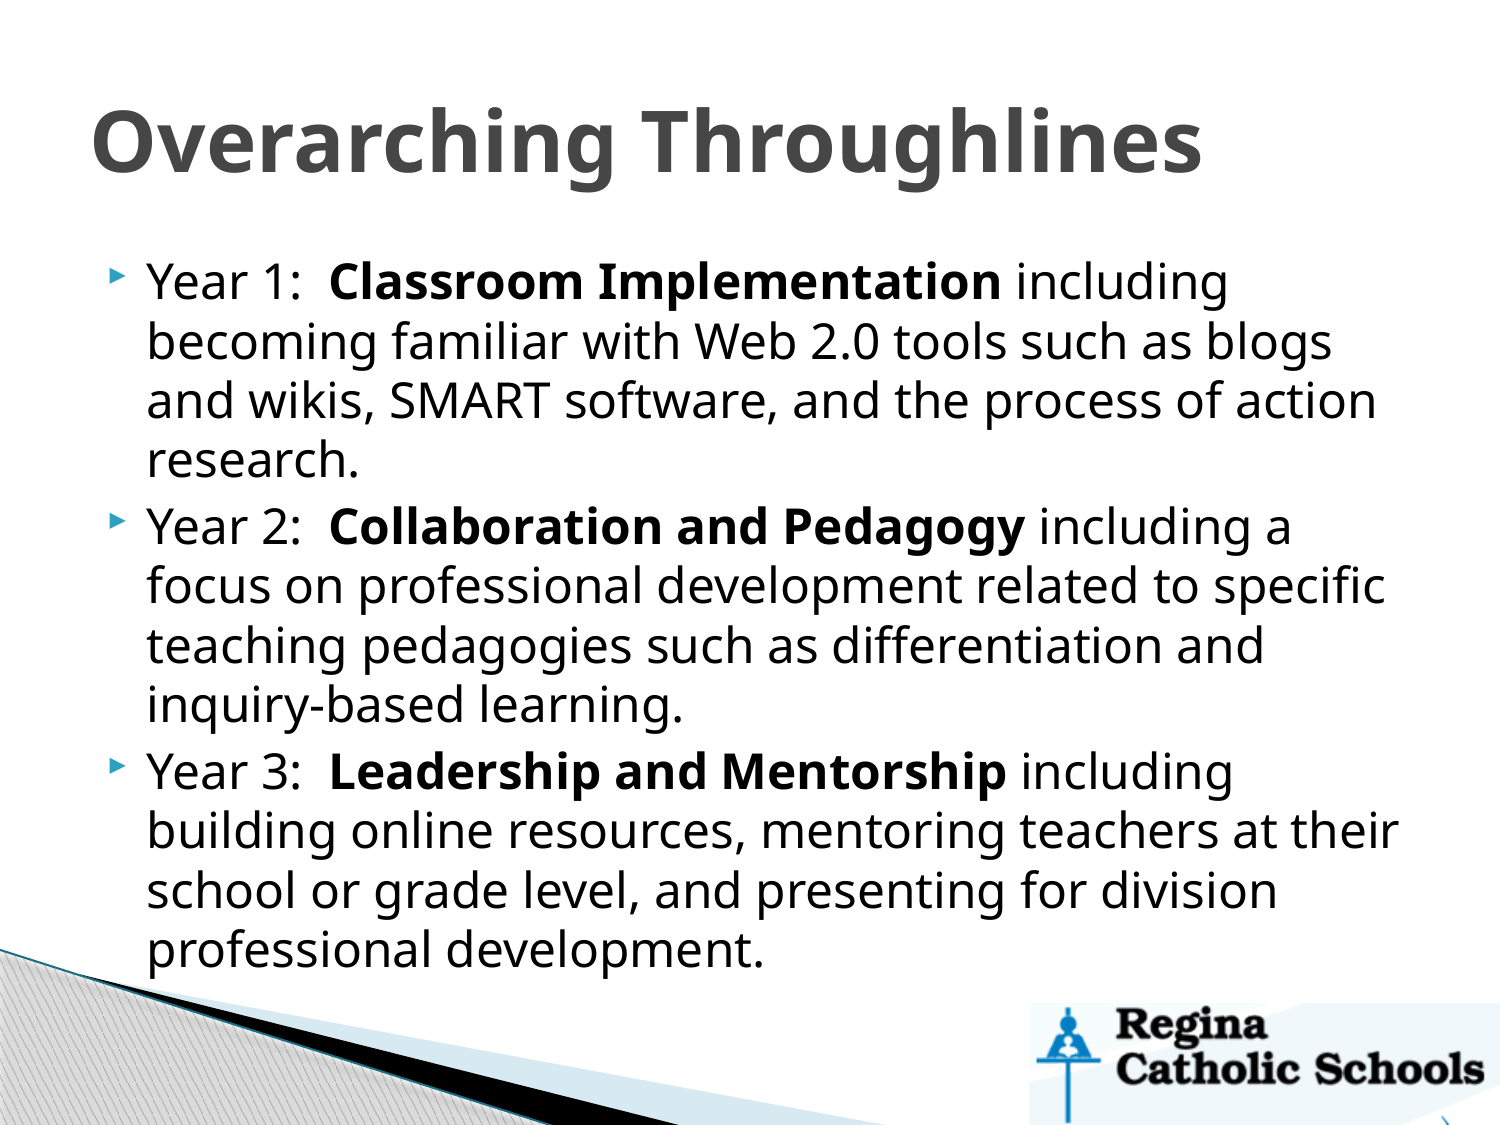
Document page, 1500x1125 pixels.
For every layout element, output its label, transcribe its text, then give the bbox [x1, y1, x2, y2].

picture [1029, 1002, 1500, 1125]
list Year 1: Classroom Implementation including becoming familiar with Web 2.0 tools such as blogs and wikis, SMART software, and the process of action research. Year 2: Collaboration and Pedagogy including a focus on professional development related to specific teaching pedagogies such as differentiation and inquiry-based learning. Year 3: Leadership and Mentorship including building online resources, mentoring teachers at their school or grade level, and presenting for division professional development. [75, 243, 1425, 986]
title Overarching Throughlines [75, 45, 1425, 233]
